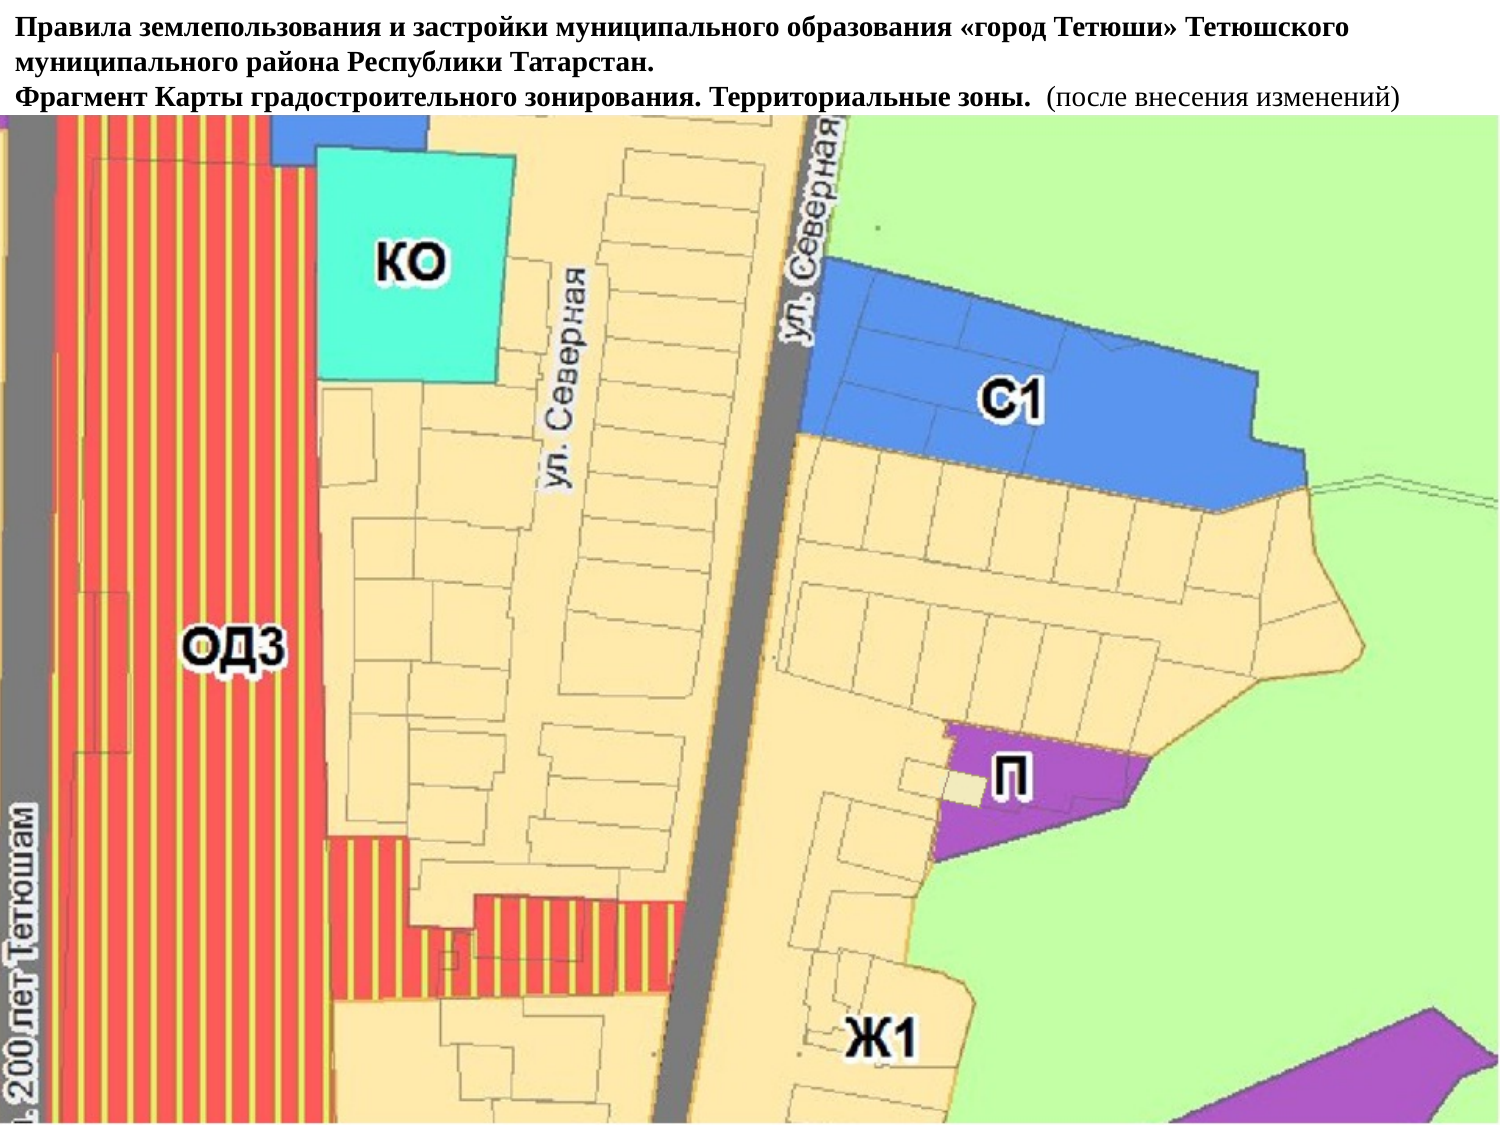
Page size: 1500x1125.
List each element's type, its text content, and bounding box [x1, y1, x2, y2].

picture [0, 115, 1500, 1125]
text_box Правила землепользования и застройки муниципального образования «город Тетюши» Тетюшского муниципального района Республики Татарстан. Фрагмент Карты градостроительного зонирования. Территориальные зоны. (после внесения изменений) [0, 0, 1500, 115]
